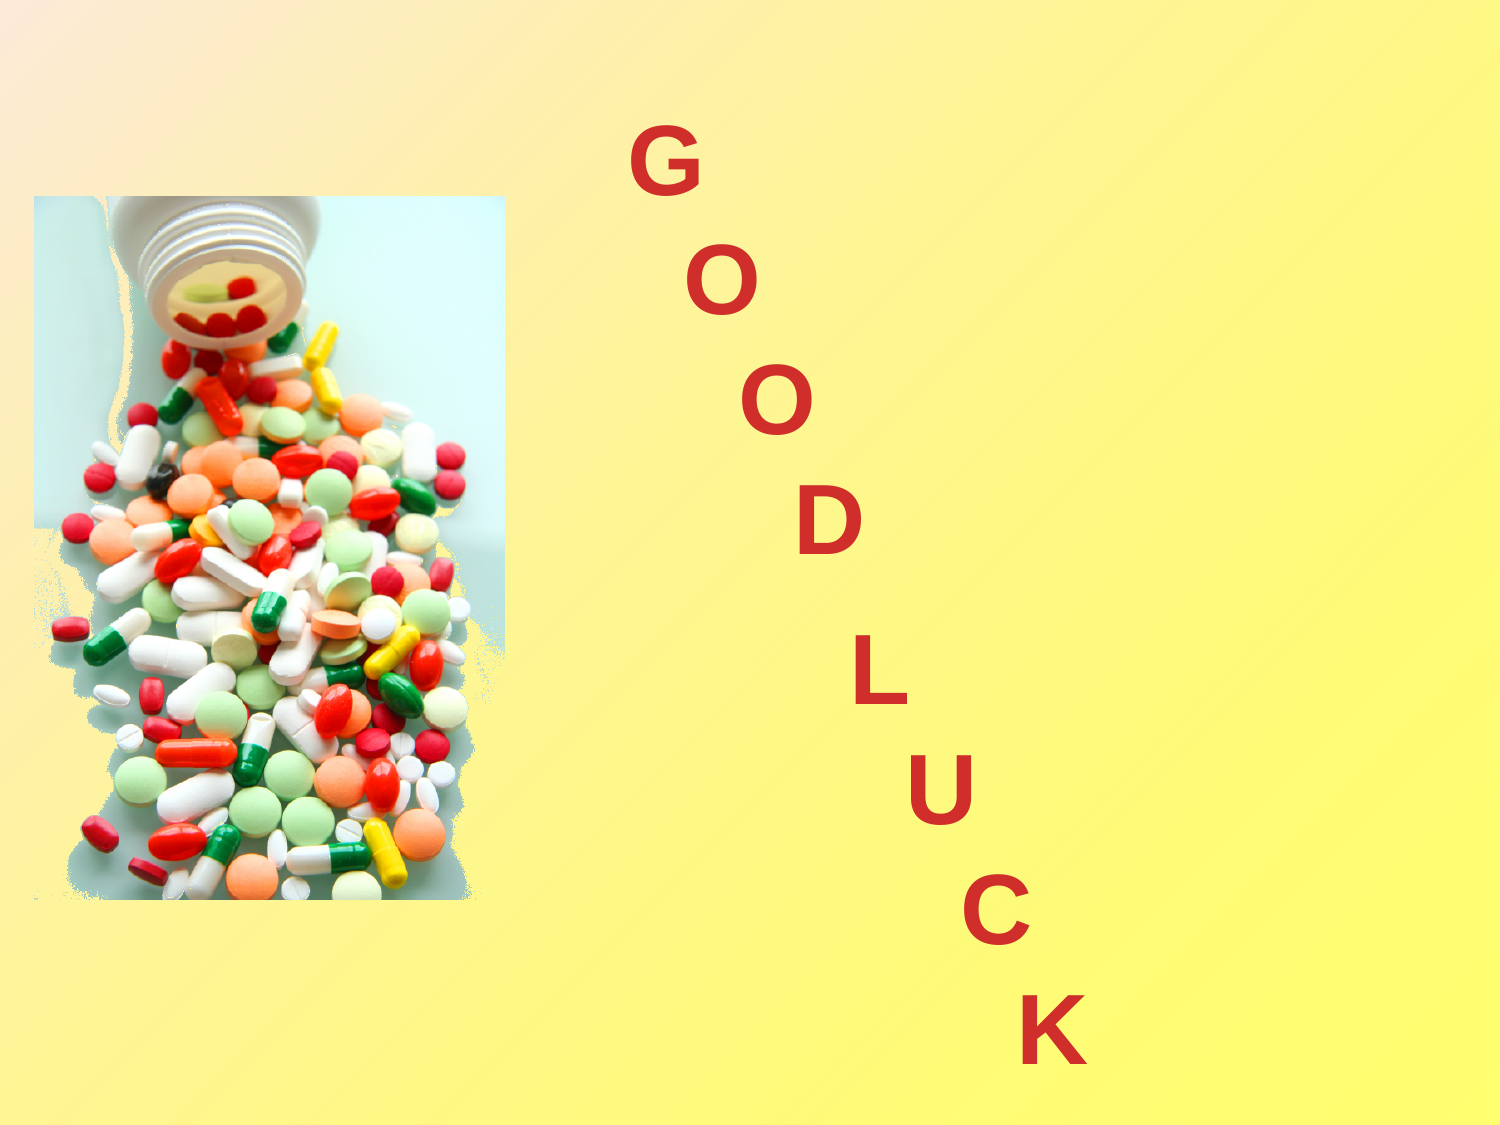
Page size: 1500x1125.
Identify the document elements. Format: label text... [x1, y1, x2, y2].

text_box G O O D L U C K [612, 87, 1400, 1092]
picture [34, 195, 505, 901]
text_box [0, 0, 1500, 1125]
